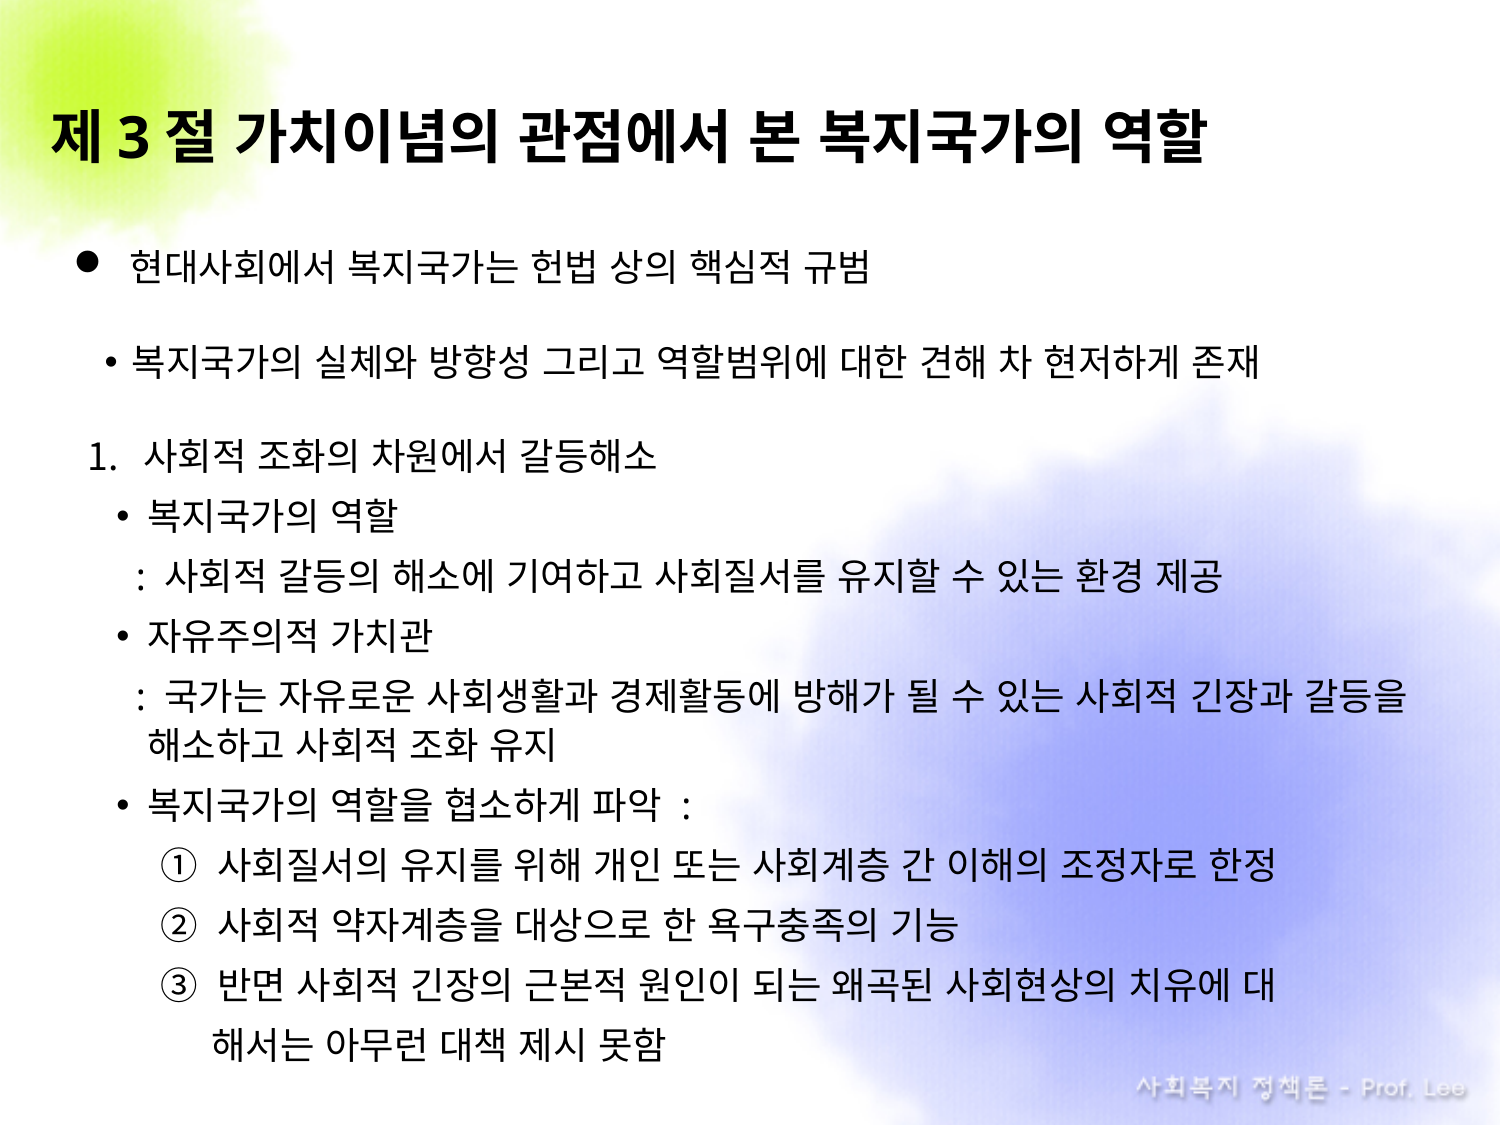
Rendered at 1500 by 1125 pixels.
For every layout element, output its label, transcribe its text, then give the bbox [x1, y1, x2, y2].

list 현대사회에서 복지국가는 헌법 상의 핵심적 규범 복지국가의 실체와 방향성 그리고 역할범위에 대한 견해 차 현저하게 존재 사회적 조화의 차원에서 갈등해소 복지국가의 역할 : 사회적 갈등의 해소에 기여하고 사회질서를 유지할 수 있는 환경 제공 자유주의적 가치관 : 국가는 자유로운 사회생활과 경제활동에 방해가 될 수 있는 사회적 긴장과 갈등을 해소하고 사회적 조화 유지 복지국가의 역할을 협소하게 파악 : ① 사회질서의 유지를 위해 개인 또는 사회계층 간 이해의 조정자로 한정 ② 사회적 약자계층을 대상으로 한 욕구충족의 기능 ③ 반면 사회적 긴장의 근본적 원인이 되는 왜곡된 사회현상의 치유에 대 해서는 아무런 대책 제시 못함 [58, 231, 1429, 1079]
picture [0, 0, 1500, 1125]
title 제3절 가치이념의 관점에서 본 복지국가의 역할 [35, 70, 1500, 200]
